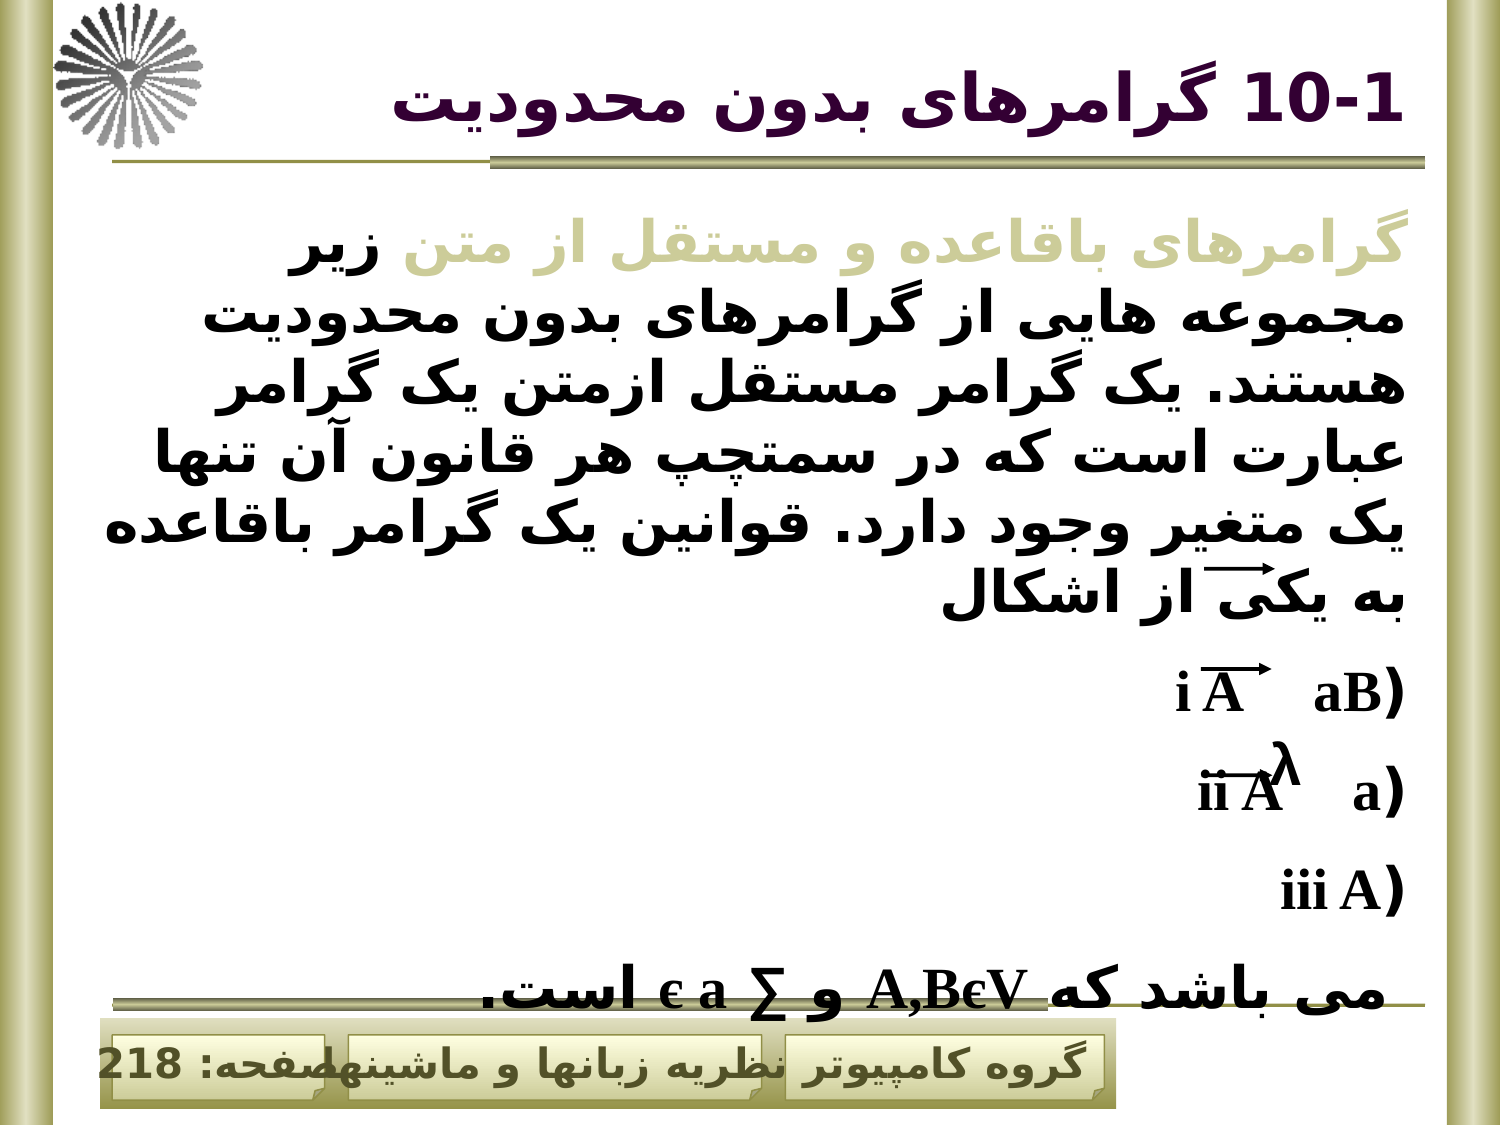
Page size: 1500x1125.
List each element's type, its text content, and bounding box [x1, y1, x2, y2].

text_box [40, 196, 1424, 913]
title 10-1 گرامرهای بدون محدودیت [147, 42, 1423, 147]
